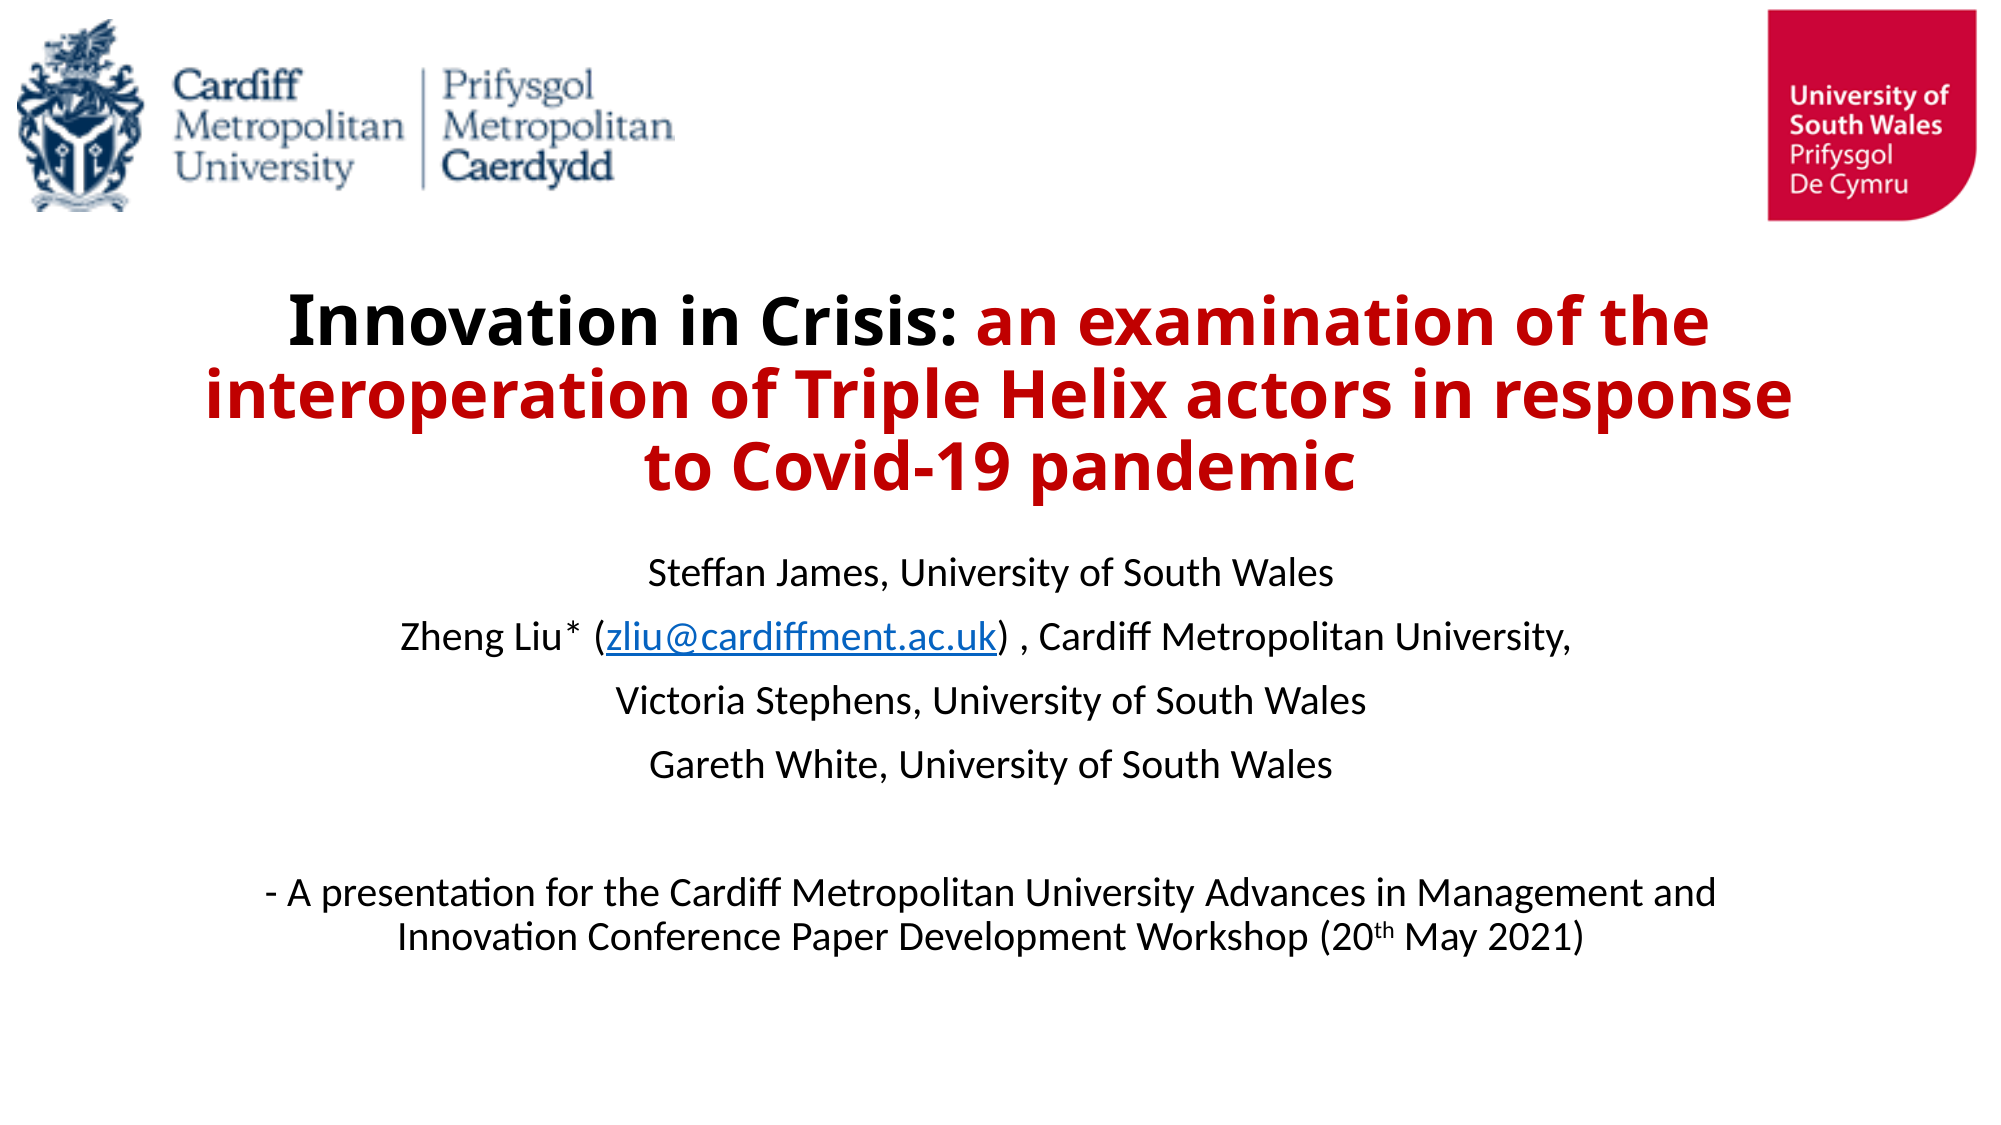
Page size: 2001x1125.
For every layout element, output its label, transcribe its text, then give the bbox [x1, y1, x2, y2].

picture [17, 19, 675, 212]
title Innovation in Crisis: an examination of the interoperation of Triple Helix actors in response to Covid-19 pandemic [181, 273, 1818, 543]
picture [1745, 0, 2000, 244]
subtitle Steffan James, University of South Wales Zheng Liu* (zliu@cardiffment.ac.uk) , Cardiff Metropolitan University, Victoria Stephens, University of South Wales Gareth White, University of South Wales - A presentation for the Cardiff Metropolitan University Advances in Management and Innovation Conference Paper Development Workshop (20th May 2021) [164, 543, 1818, 968]
